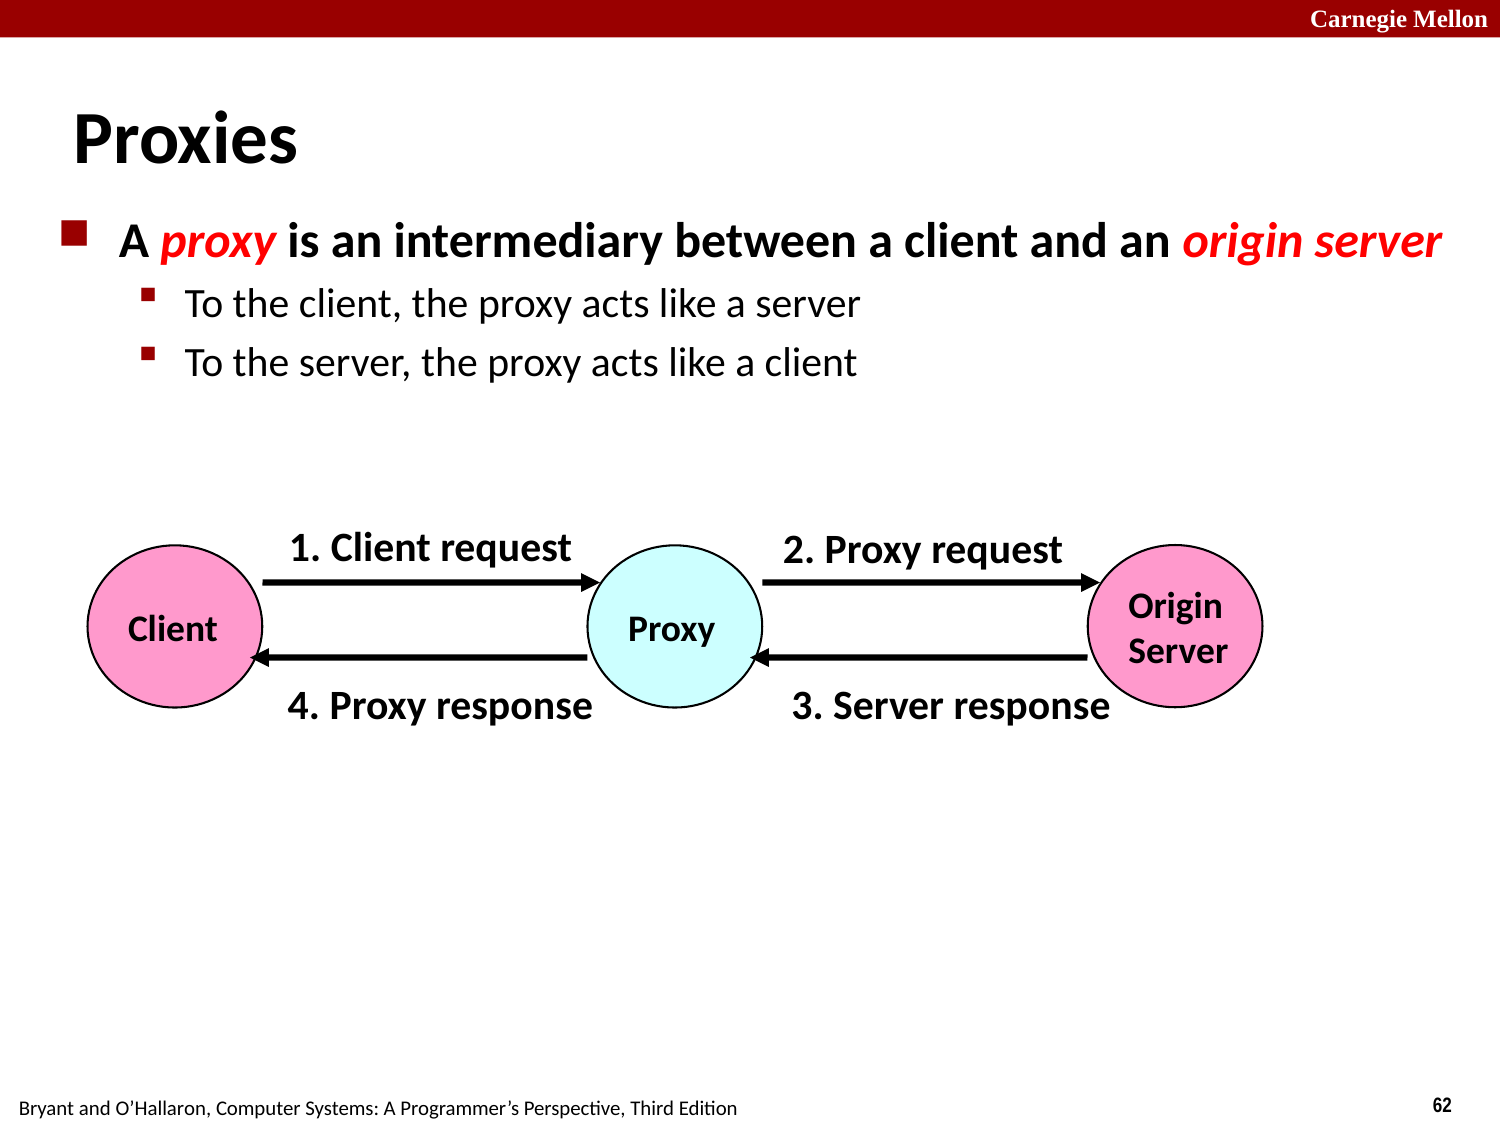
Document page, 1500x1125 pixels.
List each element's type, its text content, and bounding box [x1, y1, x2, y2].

text_box Origin Server [1087, 545, 1263, 708]
list A proxy is an intermediary between a client and an origin server To the client, the proxy acts like a server To the server, the proxy acts like a client [47, 199, 1476, 851]
text_box [750, 651, 1088, 664]
text_box Proxy [587, 545, 763, 708]
text_box 3. Server response [776, 670, 1126, 735]
text_box [249, 651, 588, 664]
text_box Client [87, 545, 263, 708]
text_box 1. Client request [274, 512, 588, 578]
text_box 2. Proxy request [768, 514, 1079, 580]
text_box [262, 576, 601, 589]
text_box 4. Proxy response [272, 670, 609, 735]
text_box [762, 576, 1100, 589]
title Proxies [58, 71, 1305, 197]
